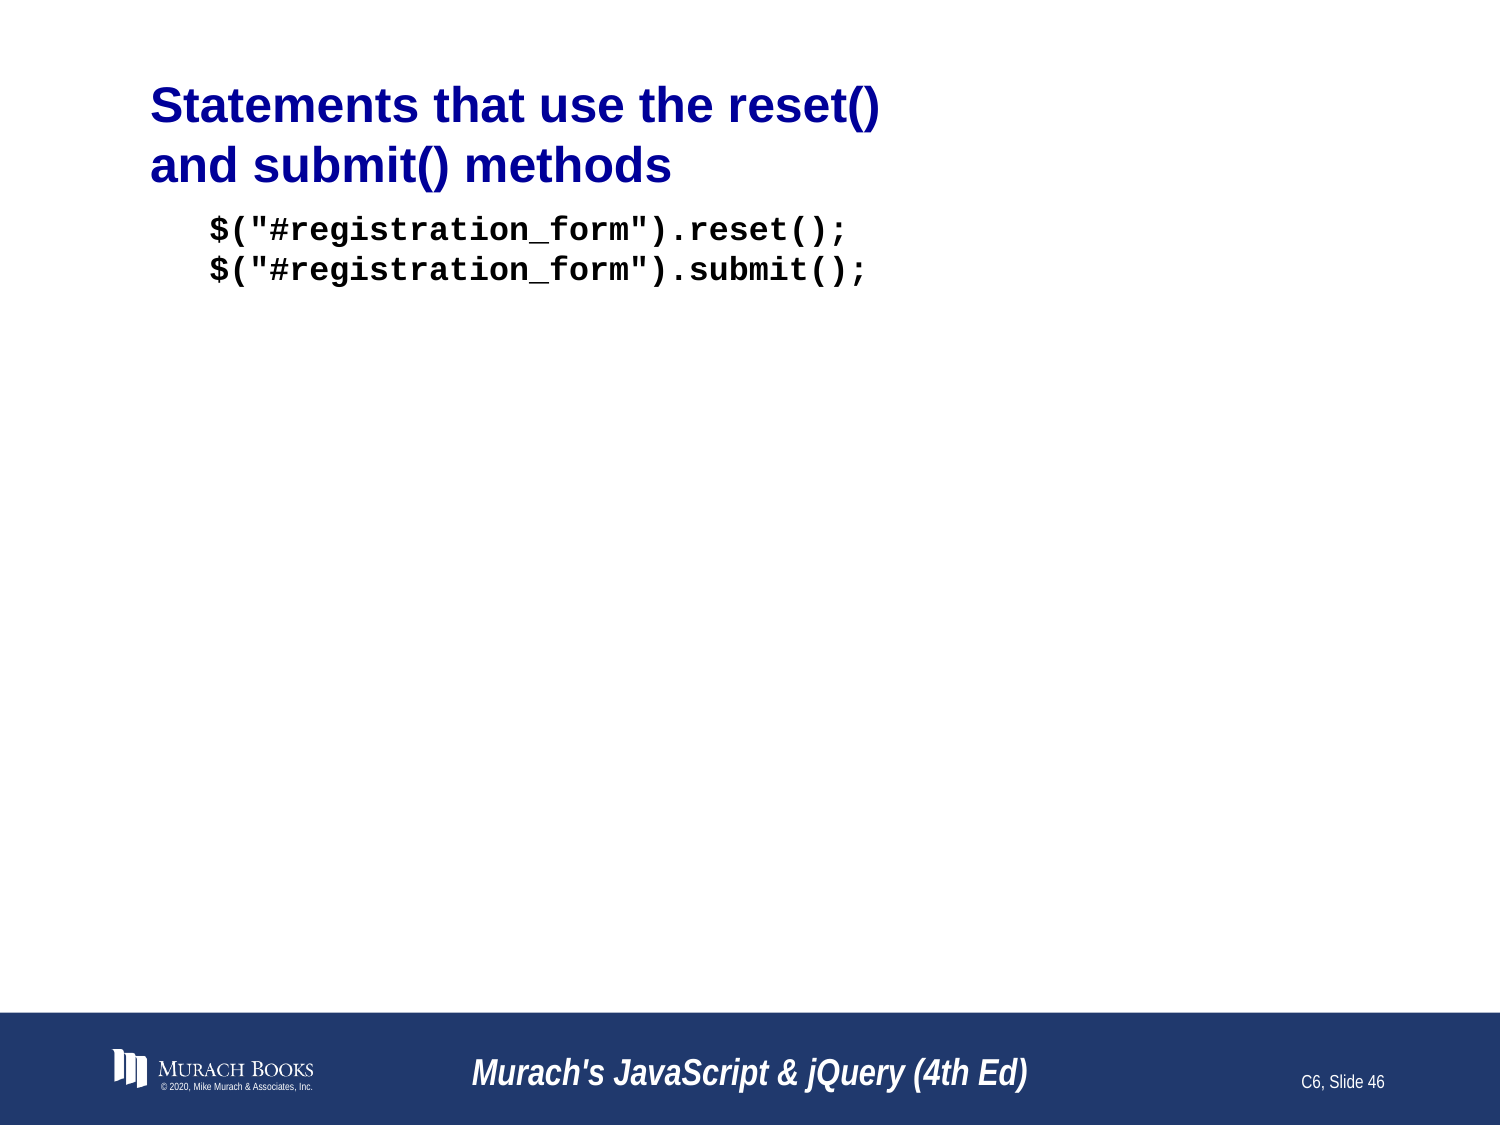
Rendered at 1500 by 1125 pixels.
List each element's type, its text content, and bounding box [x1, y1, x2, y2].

list $("#registration_form").reset(); $("#registration_form").submit(); [137, 200, 1350, 1000]
footer © 2020, Mike Murach & Associates, Inc. [12, 1025, 463, 1100]
slide_number C6, Slide 46 [1087, 1025, 1400, 1100]
slide_number Murach's JavaScript & jQuery (4th Ed) [463, 1025, 1050, 1100]
title Statements that use the reset() and submit() methods [150, 72, 1350, 194]
